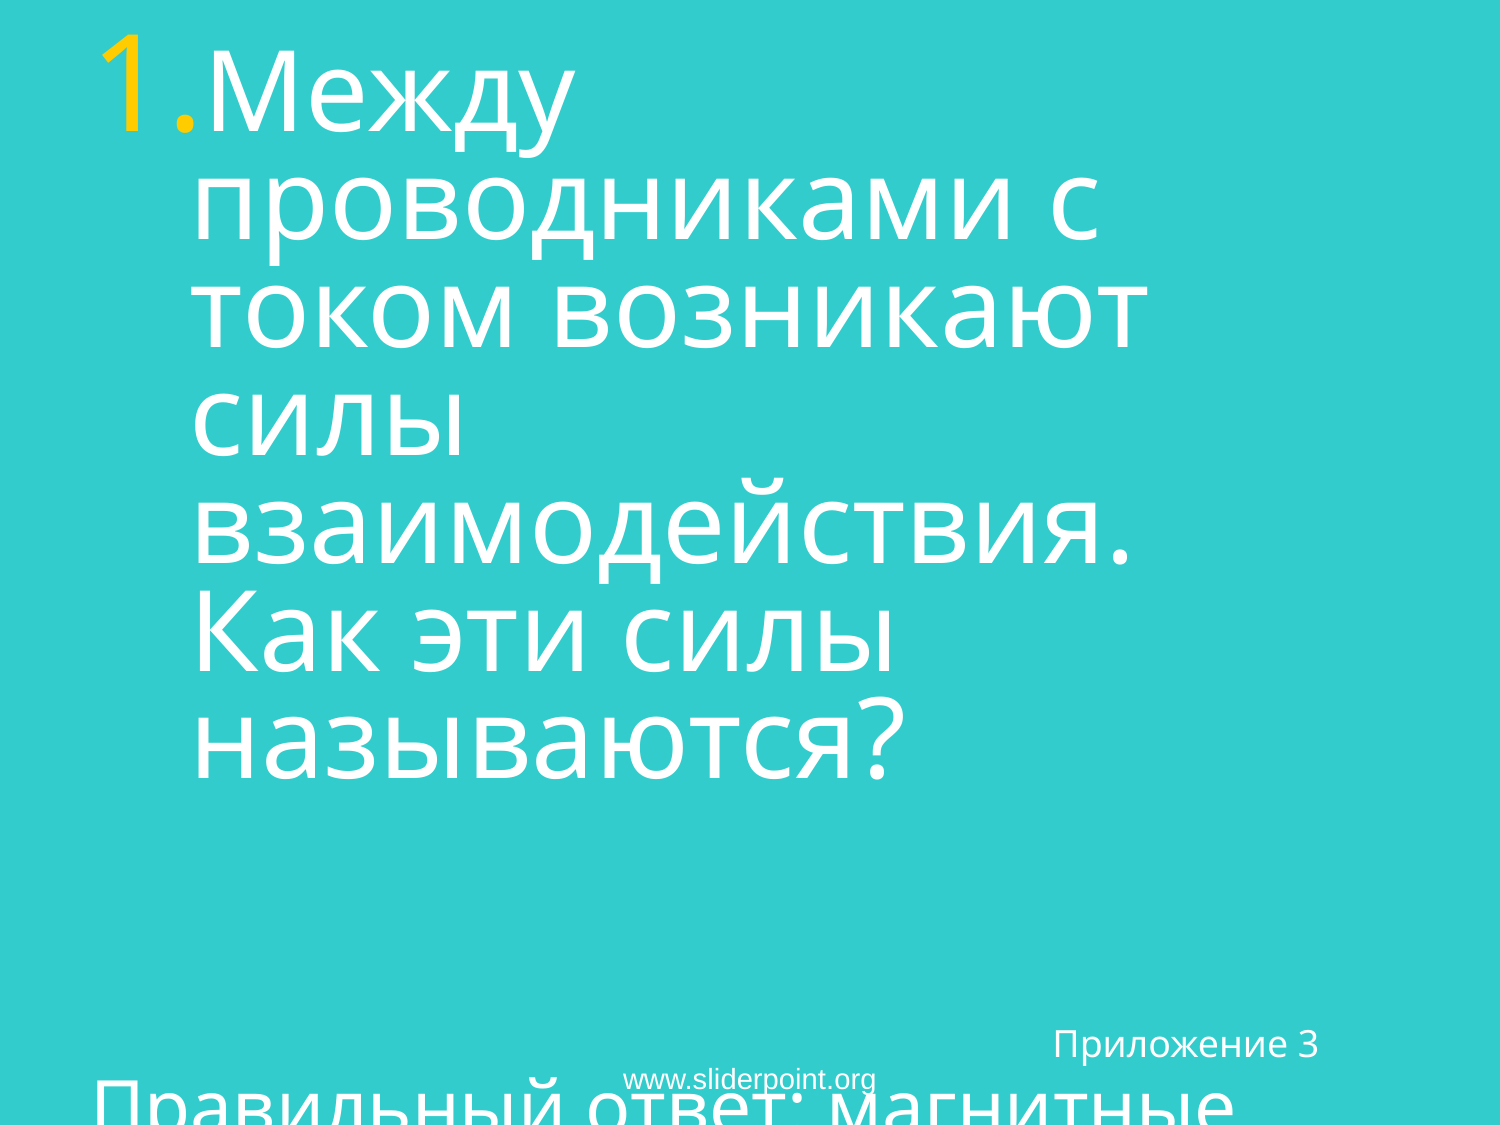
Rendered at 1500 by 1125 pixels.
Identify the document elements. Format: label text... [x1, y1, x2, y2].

list Между проводниками с током возникают силы взаимодействия. Как эти силы называются? Правильный ответ: магнитные силы [74, 37, 1426, 1088]
text_box Приложение 3 [1037, 1012, 1450, 1073]
footer www.sliderpoint.org [512, 1024, 988, 1103]
